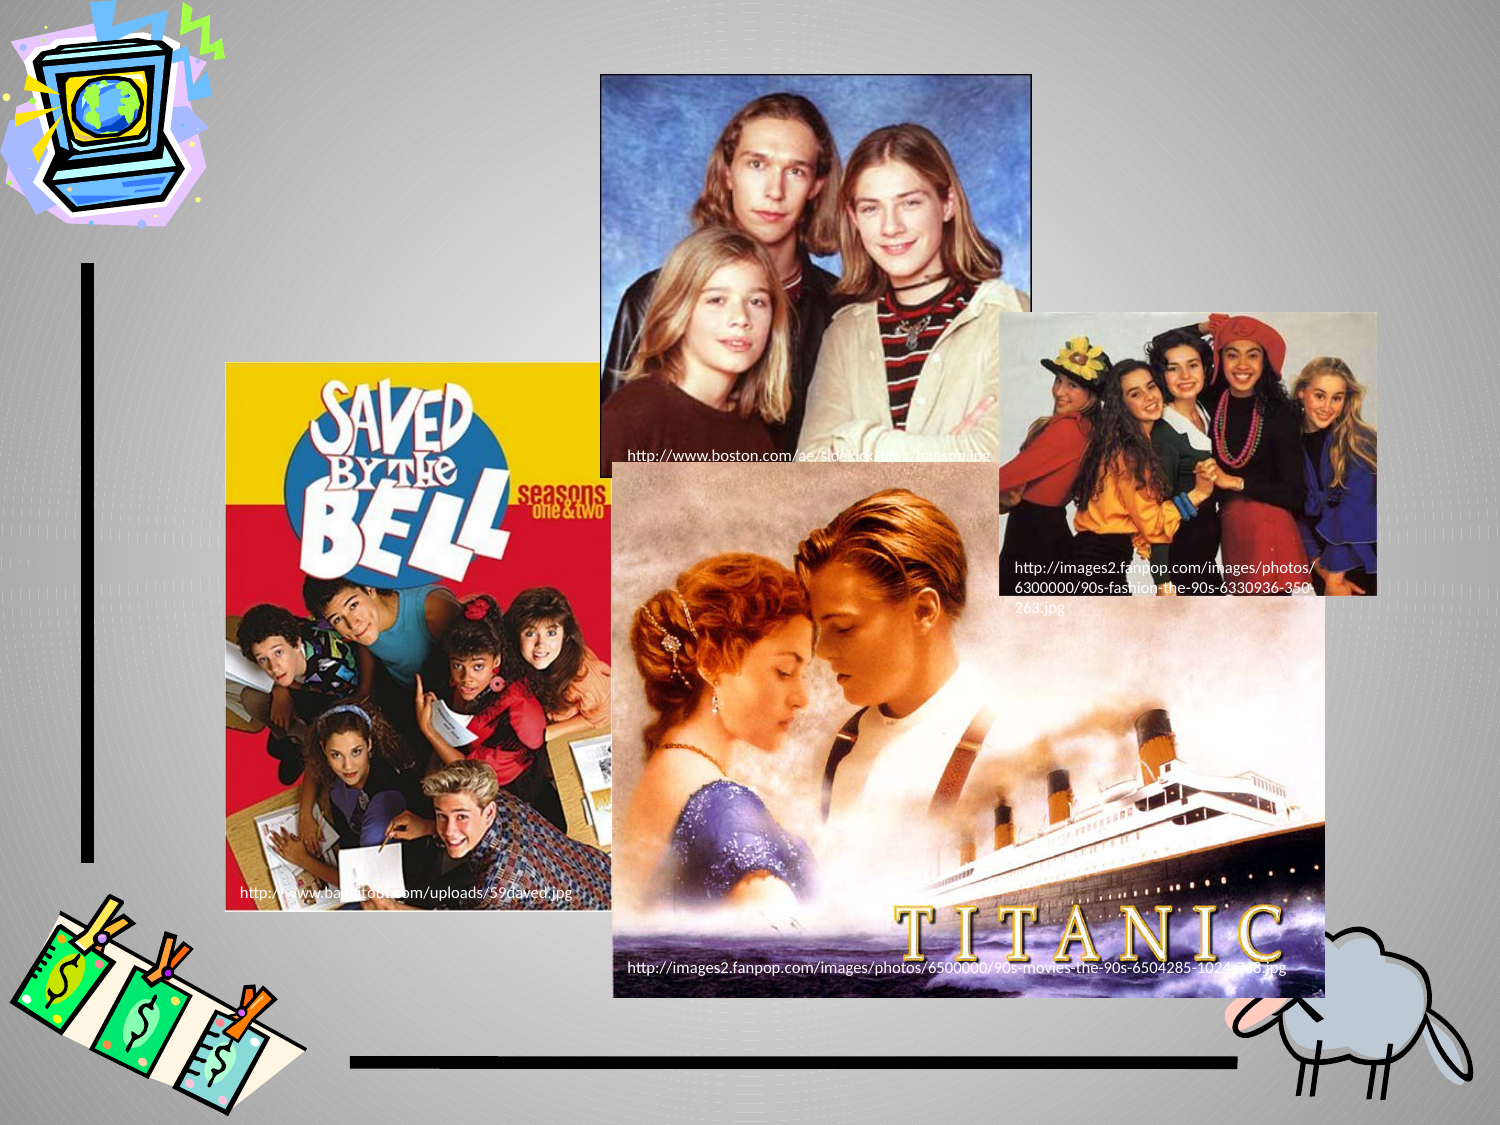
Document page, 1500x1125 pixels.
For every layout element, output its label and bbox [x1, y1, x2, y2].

text_box [612, 462, 1326, 998]
text_box [0, 0, 1476, 1102]
text_box [599, 74, 1032, 478]
text_box [224, 362, 607, 912]
text_box [999, 312, 1378, 606]
